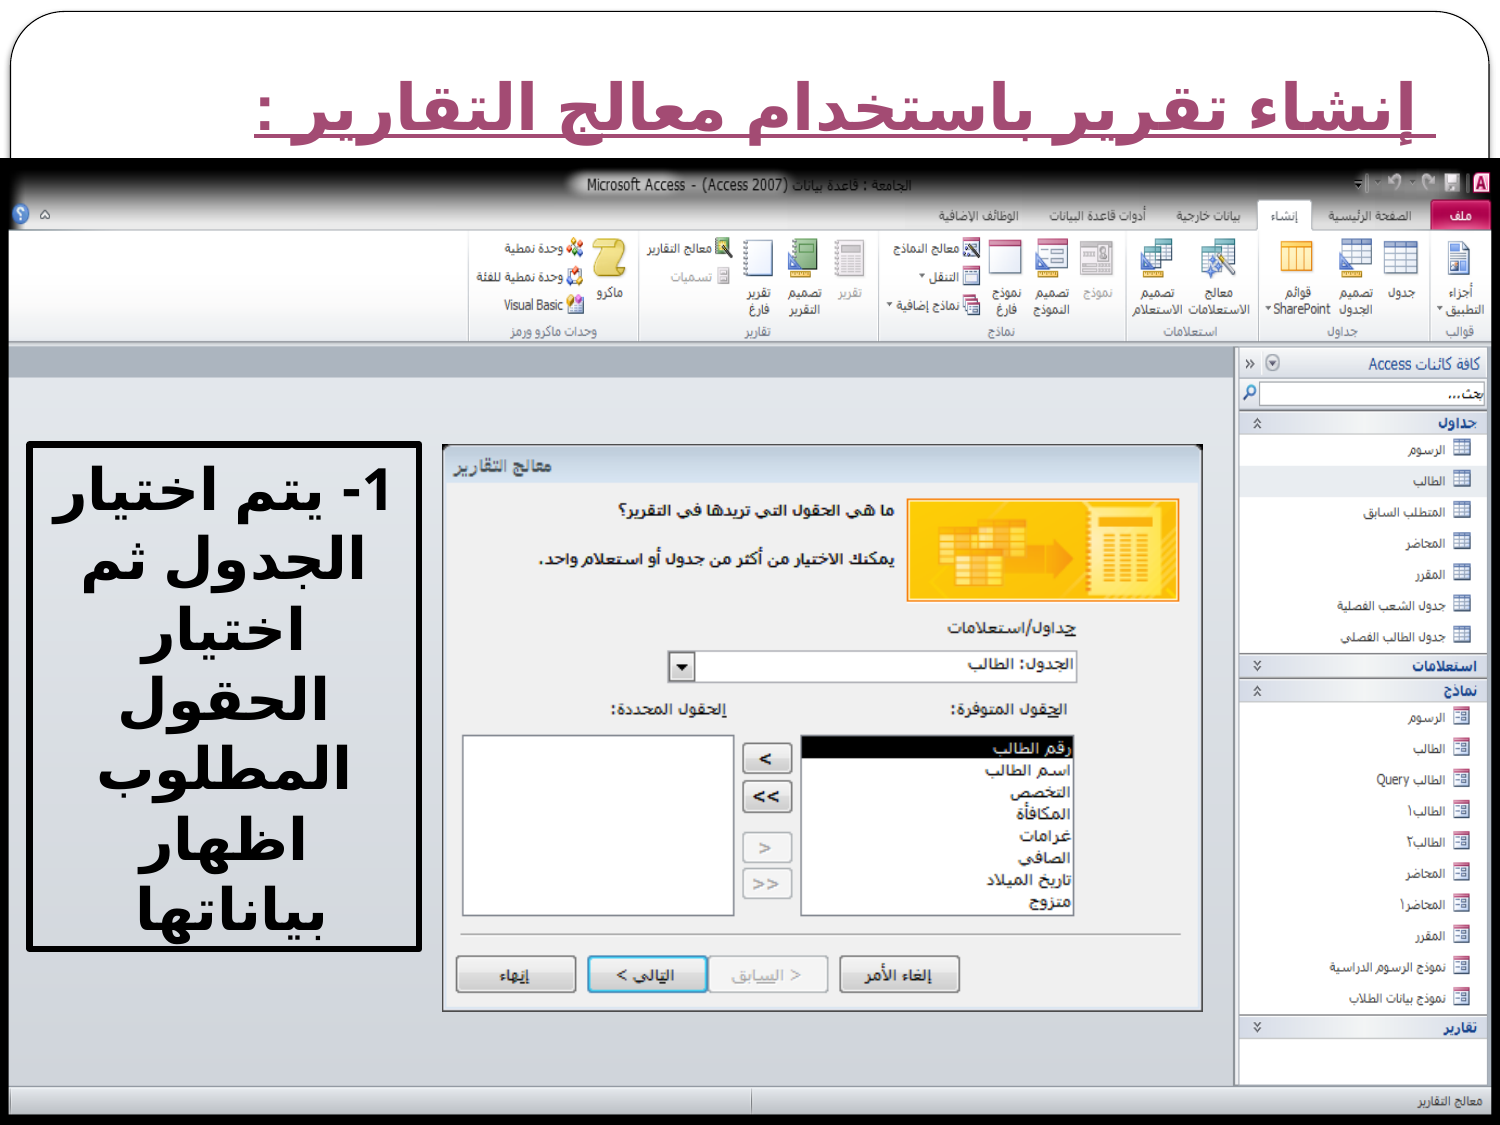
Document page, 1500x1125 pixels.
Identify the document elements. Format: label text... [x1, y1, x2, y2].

picture [0, 158, 1500, 1125]
text_box إنشاء تقرير باستخدام معالج التقارير : [100, 0, 1451, 157]
